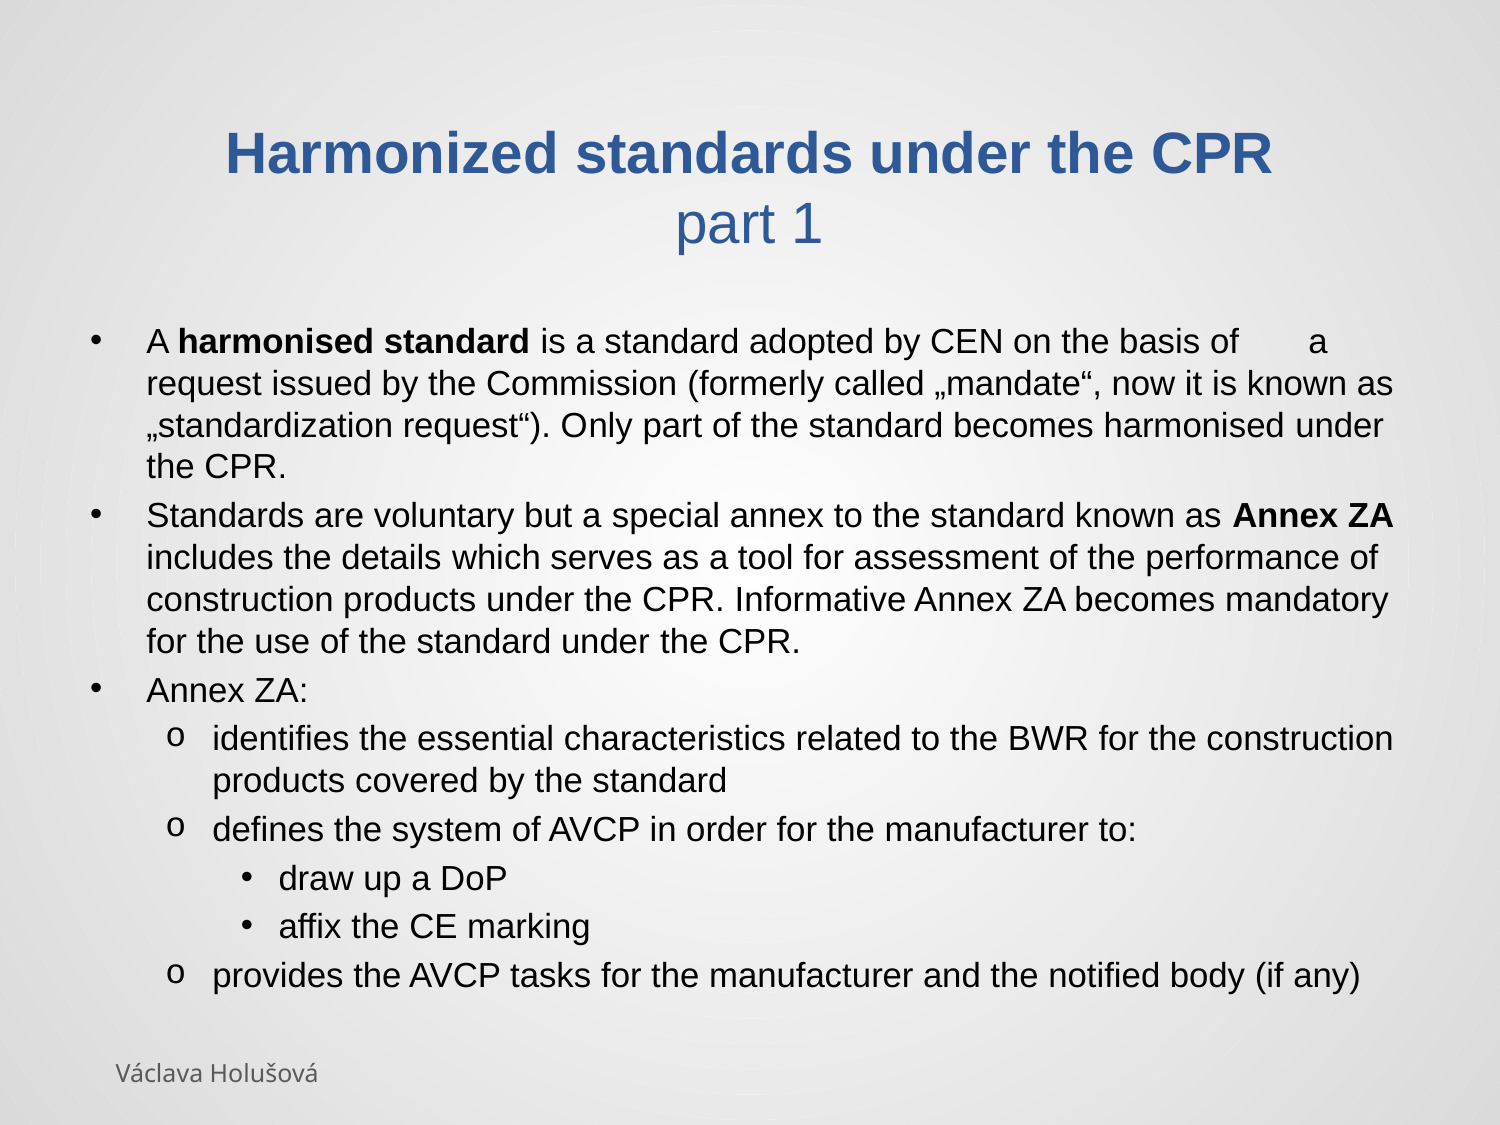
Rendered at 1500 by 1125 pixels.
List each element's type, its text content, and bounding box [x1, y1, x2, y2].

footer Václava Holušová [108, 1042, 576, 1103]
list A harmonised standard is a standard adopted by CEN on the basis of a request issued by the Commission (formerly called „mandate“, now it is known as „standardization request“). Only part of the standard becomes harmonised under the CPR. Standards are voluntary but a special annex to the standard known as Annex ZA includes the details which serves as a tool for assessment of the performance of construction products under the CPR. Informative Annex ZA becomes mandatory for the use of the standard under the CPR. Annex ZA: identifies the essential characteristics related to the BWR for the construction products covered by the standard defines the system of AVCP in order for the manufacturer to: draw up a DoP affix the CE marking provides the AVCP tasks for the manufacturer and the notified body (if any) [75, 262, 1425, 1005]
title Harmonized standards under the CPR part 1 [75, 0, 1425, 262]
